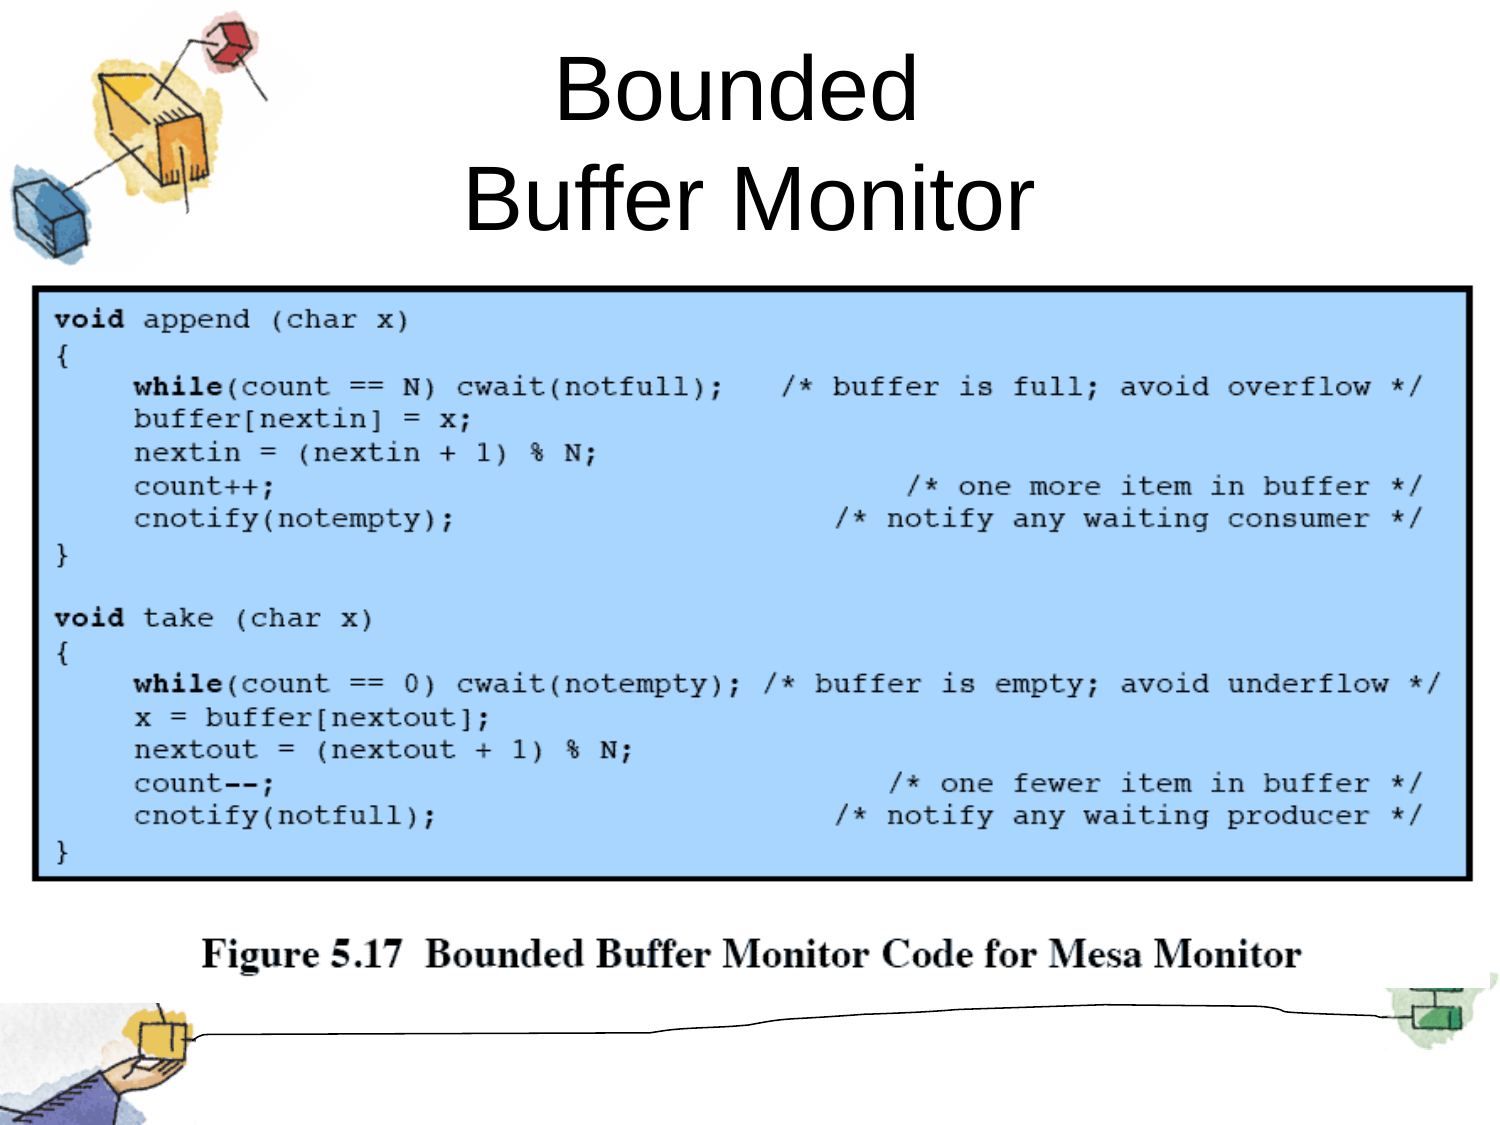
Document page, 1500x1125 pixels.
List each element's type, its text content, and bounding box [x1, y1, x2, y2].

picture [114, 0, 274, 44]
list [23, 274, 1490, 988]
picture [0, 1003, 196, 1125]
picture [1382, 912, 1500, 1050]
title Bounded Buffer Monitor [74, 44, 1426, 233]
picture [0, 85, 167, 274]
